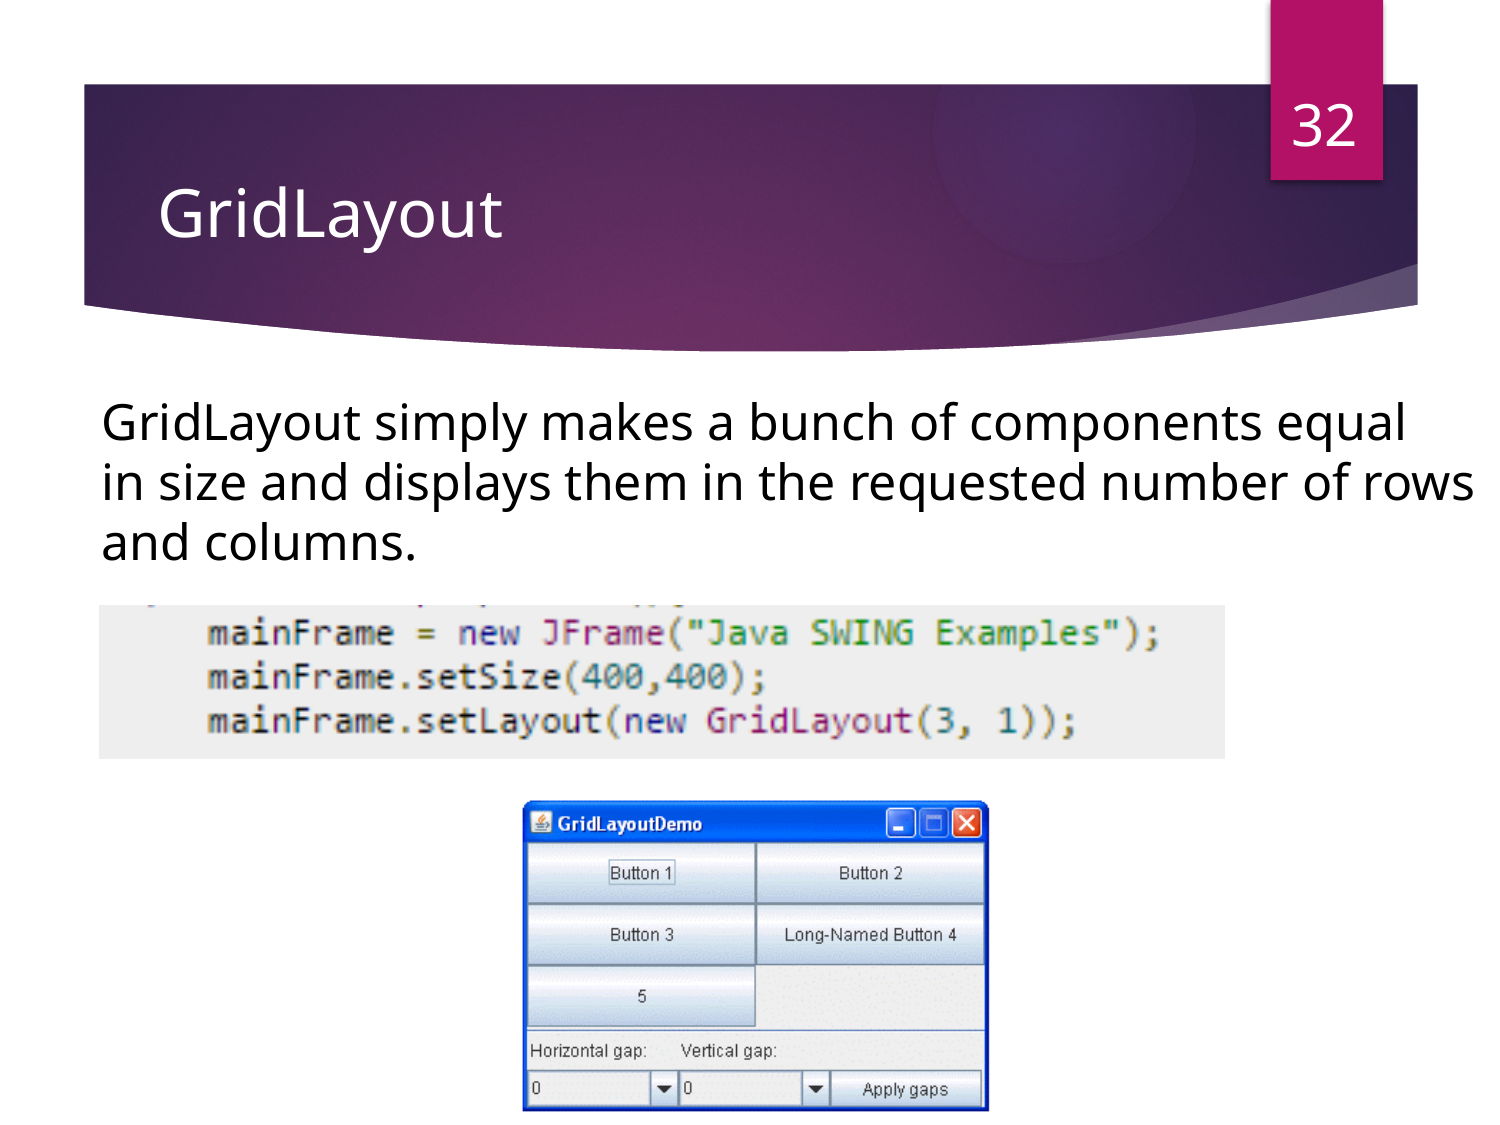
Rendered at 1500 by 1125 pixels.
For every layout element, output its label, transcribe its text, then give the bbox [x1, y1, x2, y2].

list GridLayout simply makes a bunch of components equal in size and displays them in the requested number of rows and columns. [86, 153, 1500, 807]
picture [499, 785, 1026, 1124]
slide_number 32 [1259, 48, 1390, 153]
picture [99, 604, 1226, 760]
